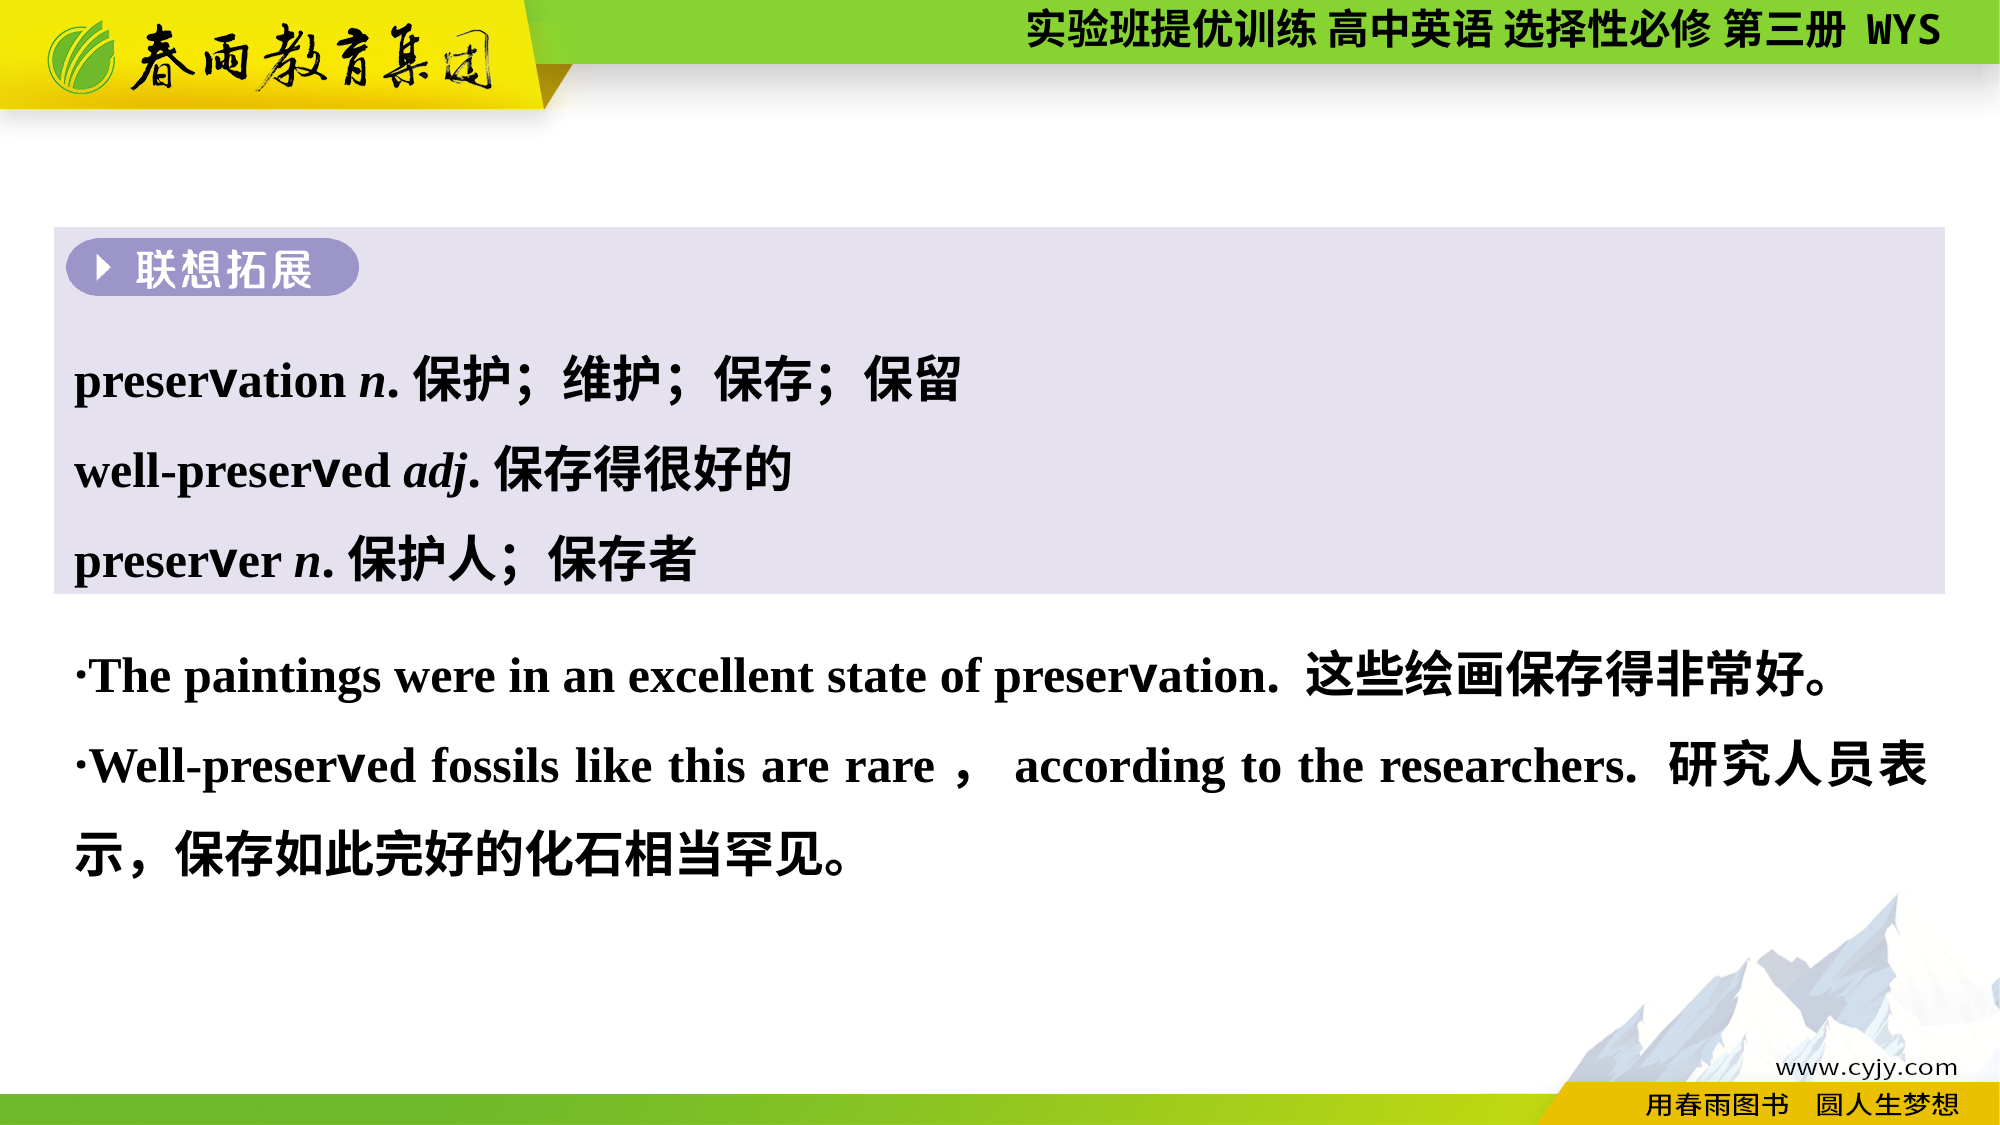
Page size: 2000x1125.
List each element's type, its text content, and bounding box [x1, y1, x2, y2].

text_box ·The paintings were in an excellent state of preservation. 这些绘画保存得非常好。 ·Well-preserved fossils like this are rare，according to the researchers. 研究人员表示，保存如此完好的化石相当罕见。 [59, 605, 1944, 891]
picture [0, 0, 2000, 1125]
